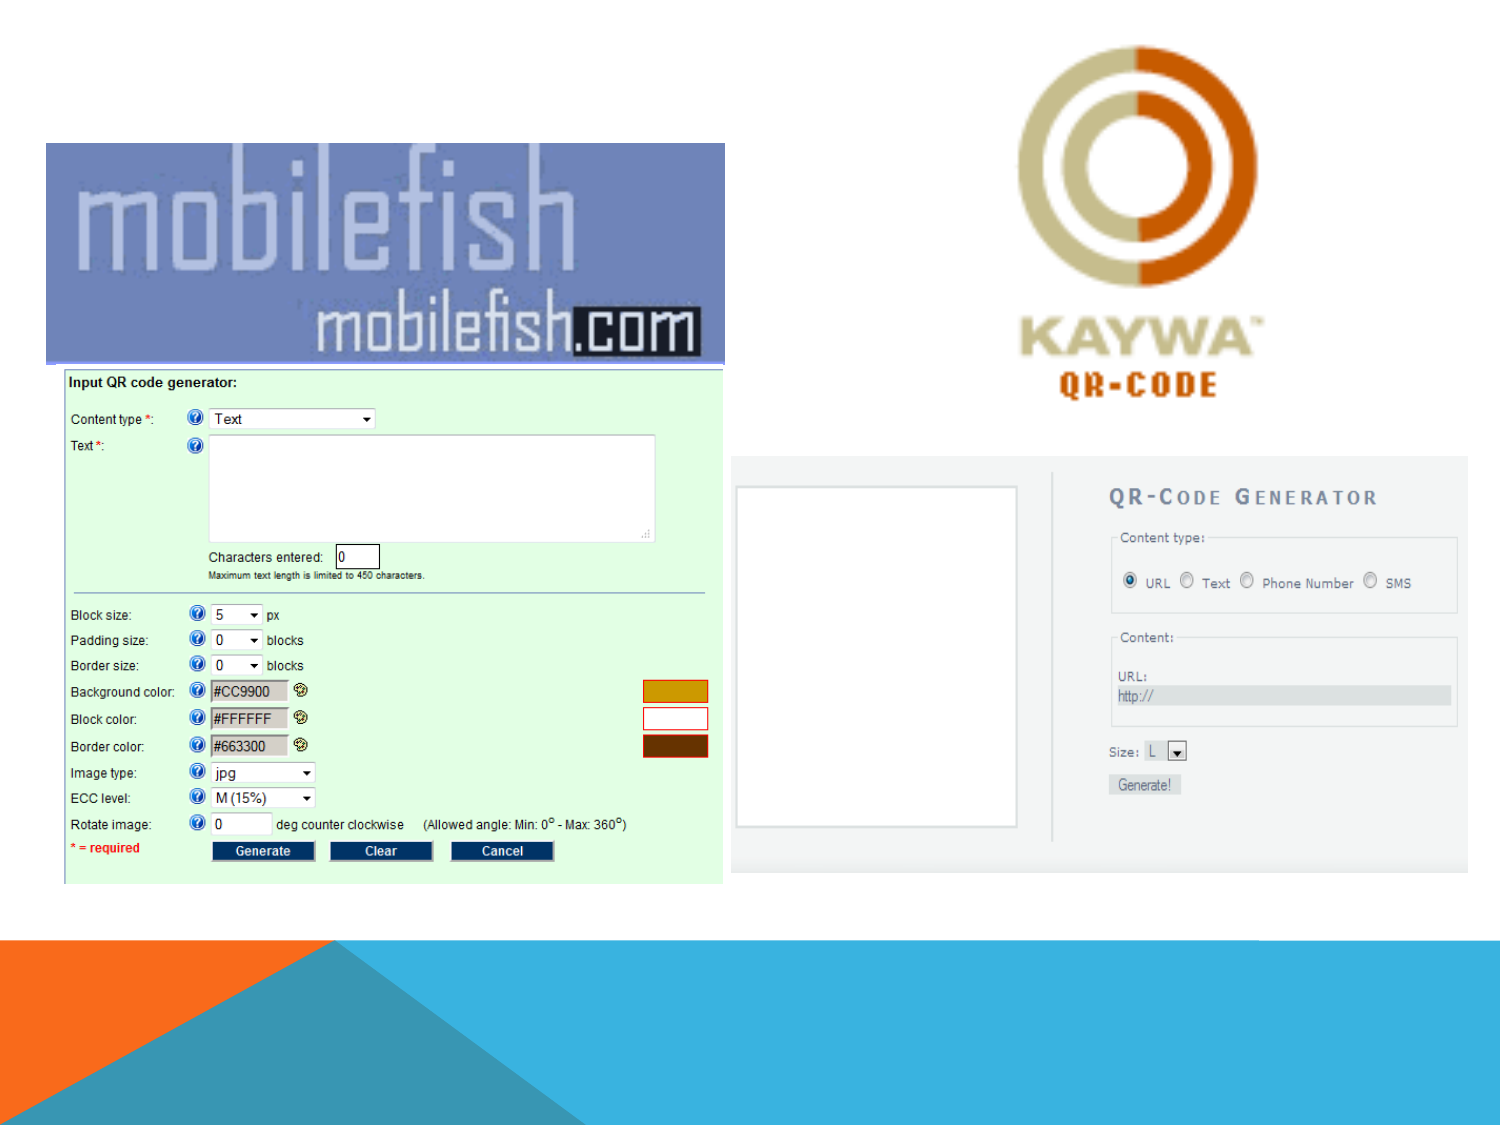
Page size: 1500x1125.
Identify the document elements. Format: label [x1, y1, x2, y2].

picture [46, 143, 725, 884]
picture [925, 36, 1357, 419]
picture [731, 456, 1469, 874]
